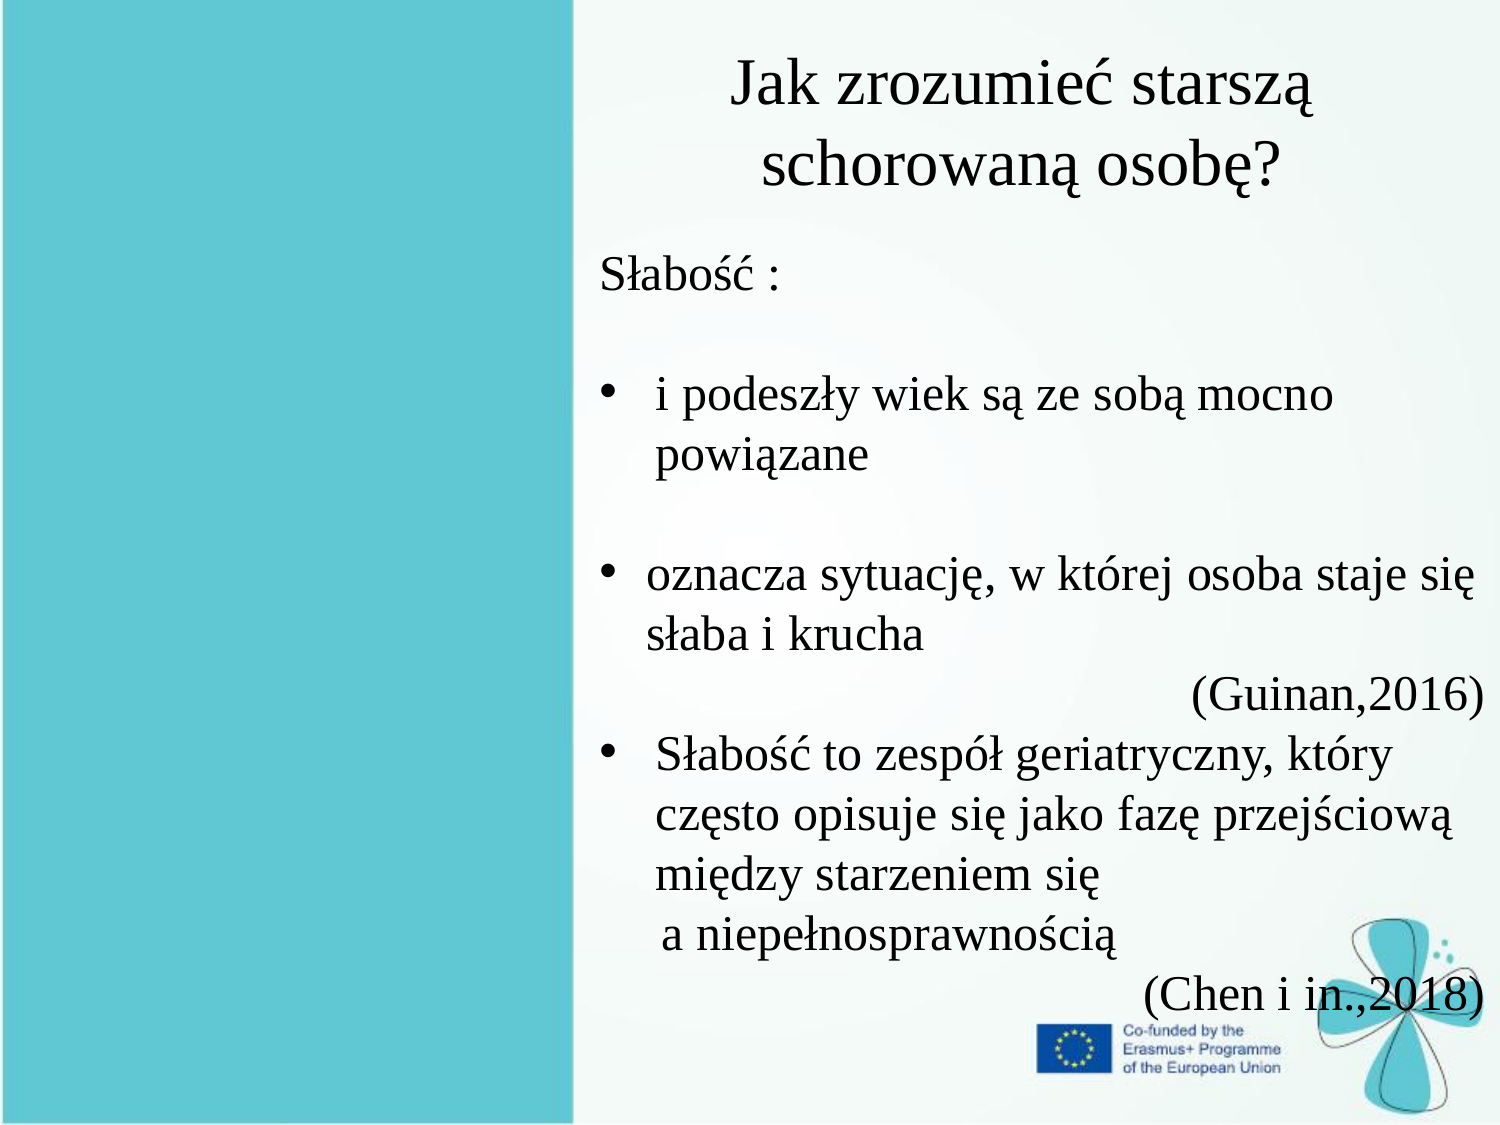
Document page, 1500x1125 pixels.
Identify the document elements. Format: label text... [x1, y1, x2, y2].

text_box Słabość : i podeszły wiek są ze sobą mocno powiązane oznacza sytuację, w której osoba staje się słaba i krucha (Guinan,2016) Słabość to zespół geriatryczny, który często opisuje się jako fazę przejściową między starzeniem się a niepełnosprawnością (Chen i in.,2018) [584, 232, 1500, 1125]
text_box Jak zrozumieć starszą schorowaną osobę? [584, 30, 1461, 206]
picture [0, 0, 1500, 1125]
